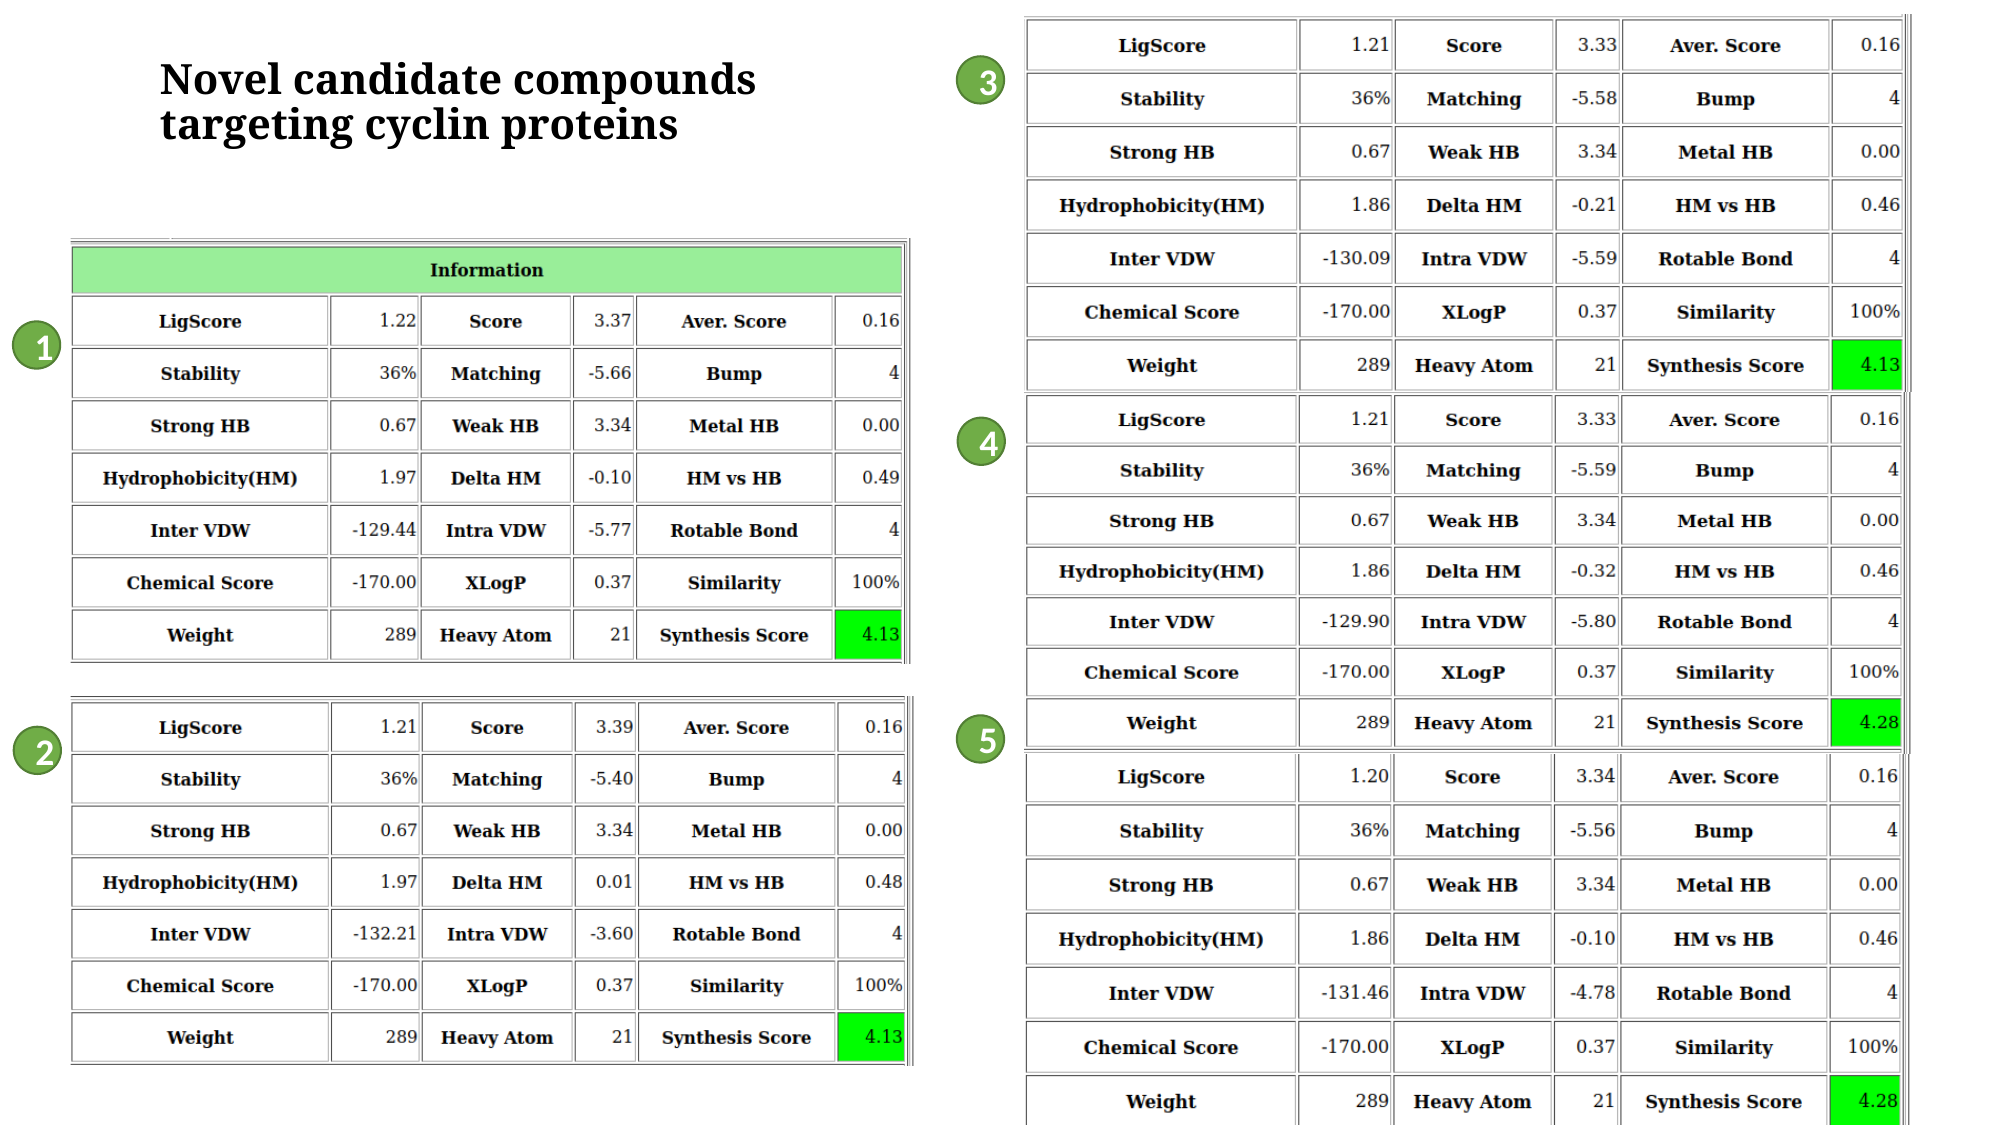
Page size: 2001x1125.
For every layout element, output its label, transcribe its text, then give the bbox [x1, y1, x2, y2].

text_box 5 [955, 714, 1006, 764]
picture [70, 696, 924, 1066]
text_box 4 [956, 416, 1006, 466]
title Novel candidate compounds targeting cyclin proteins [144, 41, 788, 166]
text_box 3 [955, 55, 1006, 105]
text_box 2 [12, 725, 62, 776]
picture [1024, 14, 1916, 1125]
text_box 1 [11, 320, 62, 370]
picture [70, 238, 924, 664]
